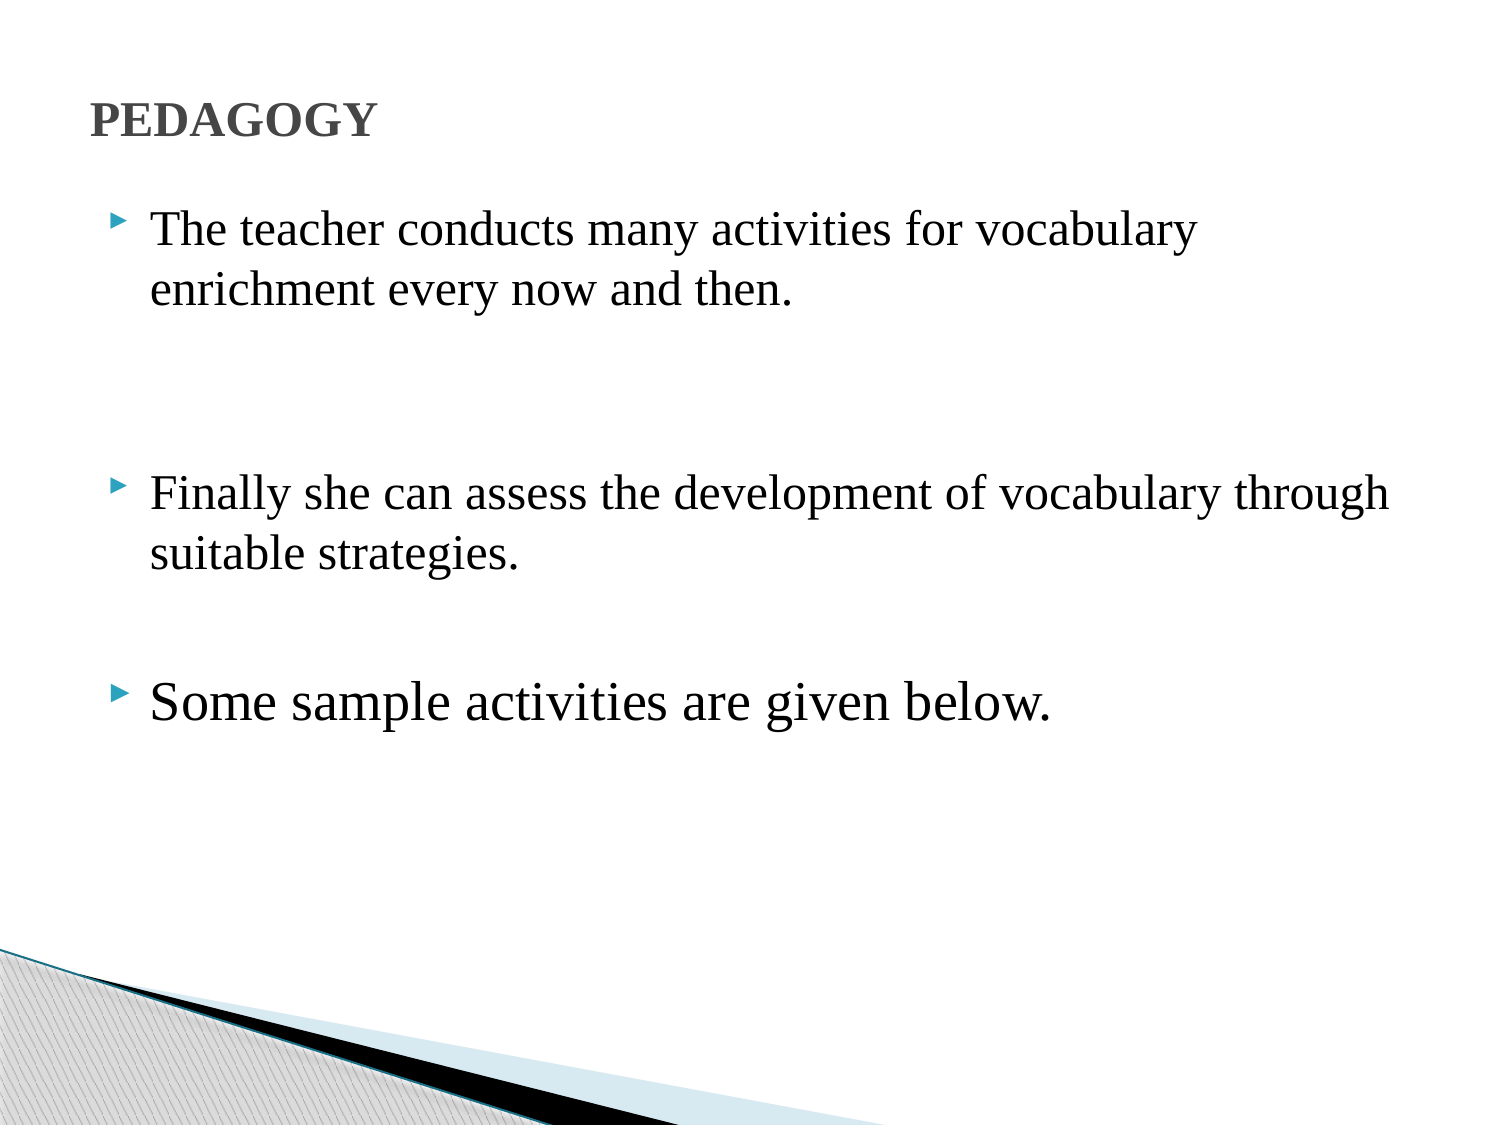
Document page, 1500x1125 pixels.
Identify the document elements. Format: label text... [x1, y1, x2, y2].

list The teacher conducts many activities for vocabulary enrichment every now and then. Finally she can assess the development of vocabulary through suitable strategies. Some sample activities are given below. [75, 188, 1425, 986]
title PEDAGOGY [75, 45, 1425, 188]
